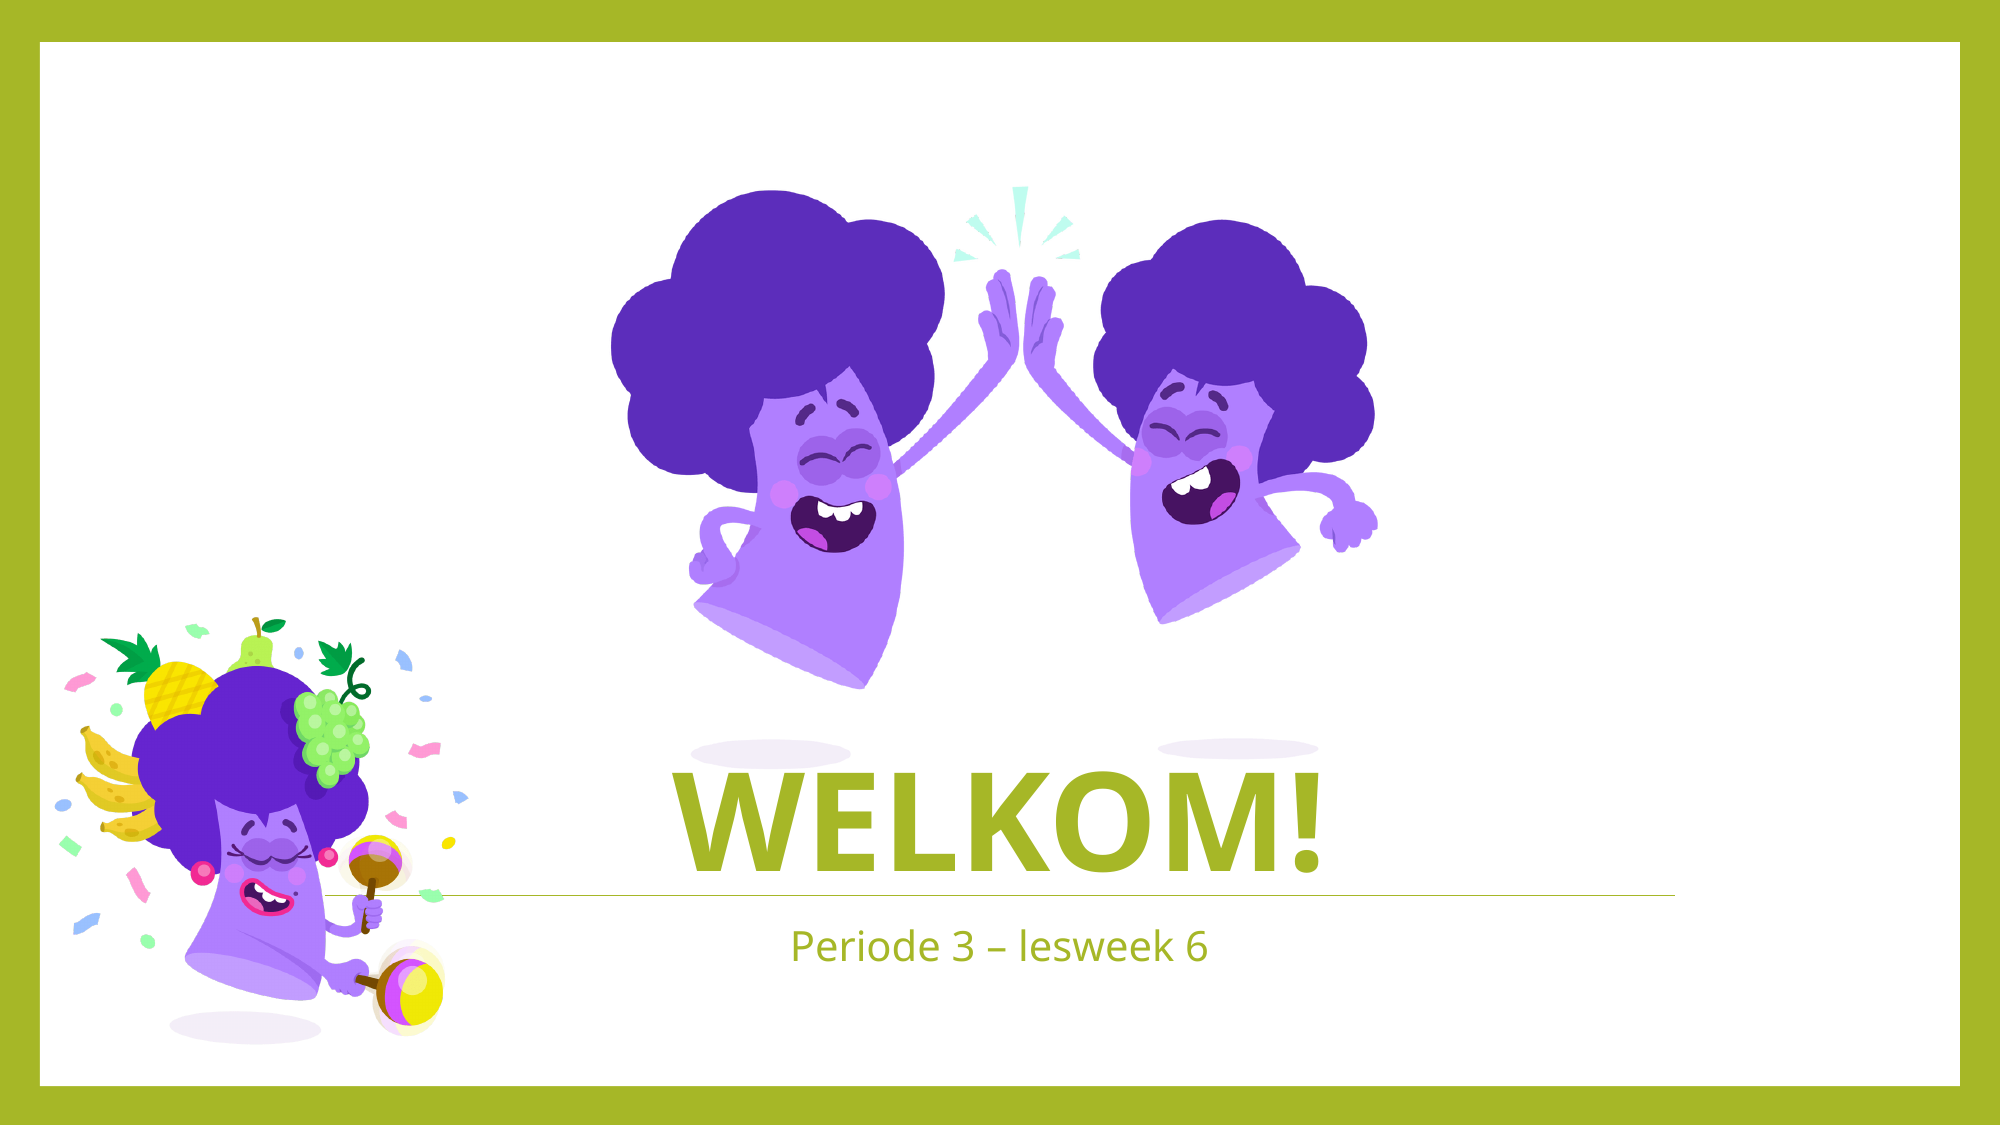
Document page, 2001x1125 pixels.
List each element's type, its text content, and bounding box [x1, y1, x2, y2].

title Welkom! [485, 690, 1818, 908]
picture [589, 25, 1410, 846]
text_box [38, 41, 1961, 1088]
subtitle Periode 3 – lesweek 6 [485, 918, 1719, 1010]
picture [44, 611, 480, 1047]
text_box [0, 0, 2000, 1125]
